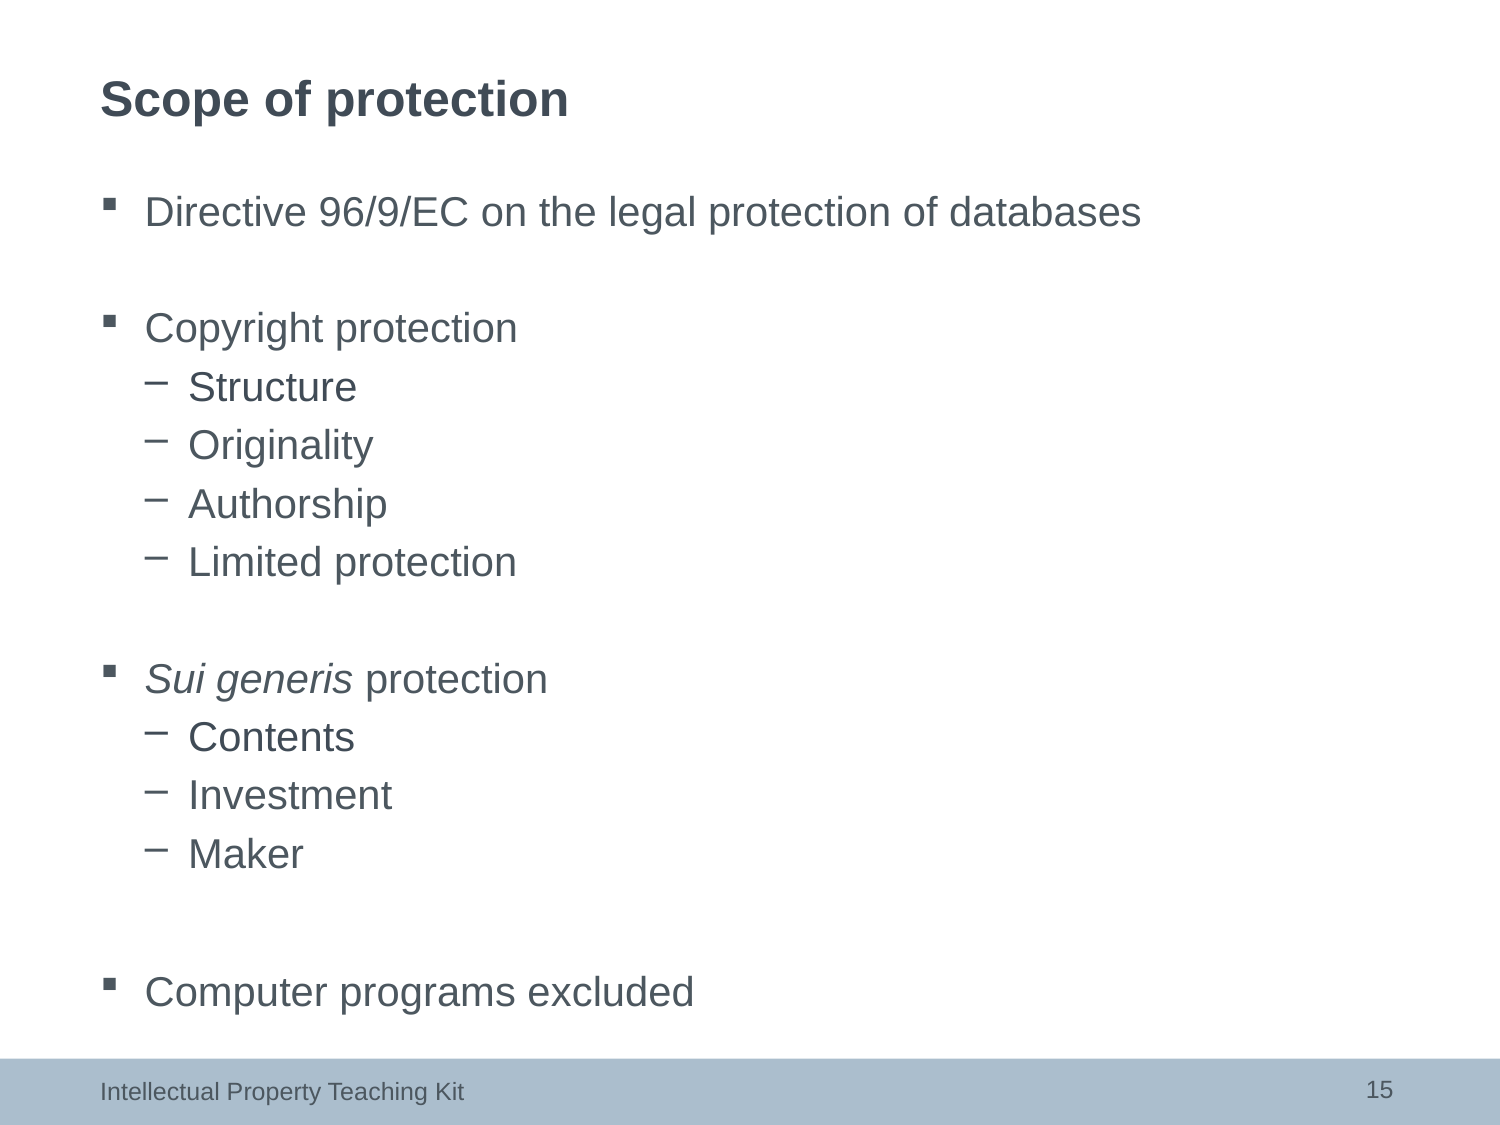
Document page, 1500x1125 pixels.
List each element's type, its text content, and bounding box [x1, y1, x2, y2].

title Scope of protection [100, 66, 1400, 184]
text_box 15 [1269, 1070, 1394, 1106]
footer Intellectual Property Teaching Kit [100, 1074, 988, 1125]
list Directive 96/9/EC on the legal protection of databases Copyright protection Structure Originality Authorship Limited protection Sui generis protection Contents Investment Maker Computer programs excluded [100, 184, 1400, 918]
